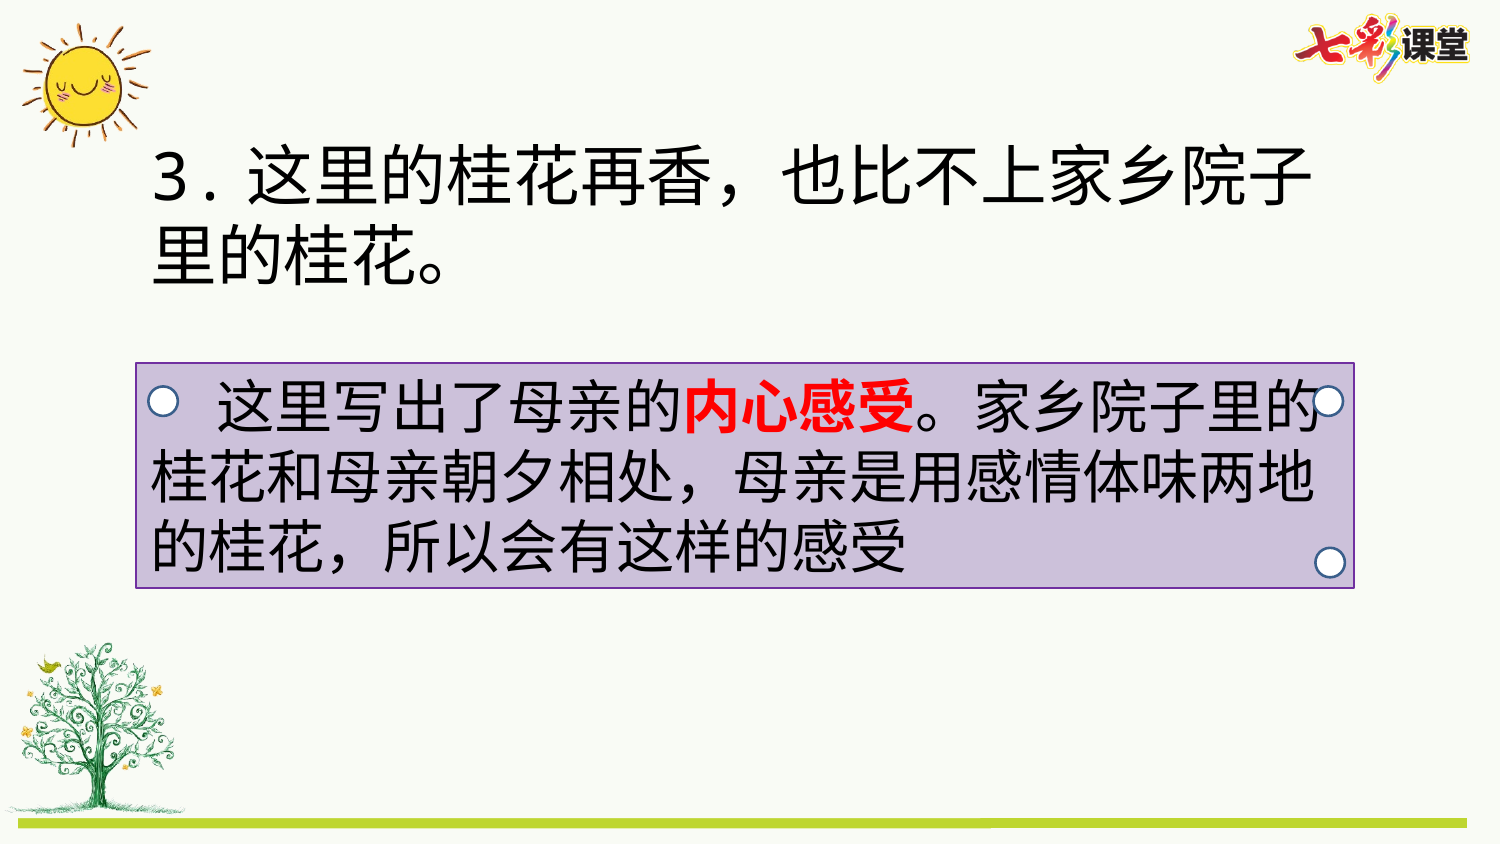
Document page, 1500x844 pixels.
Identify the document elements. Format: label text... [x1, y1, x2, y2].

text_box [135, 362, 1355, 589]
picture [0, 0, 173, 172]
text_box 3.这里的桂花再香，也比不上家乡院子里的桂花。 [135, 126, 1354, 302]
picture [0, 608, 1467, 844]
picture [1291, 9, 1472, 87]
